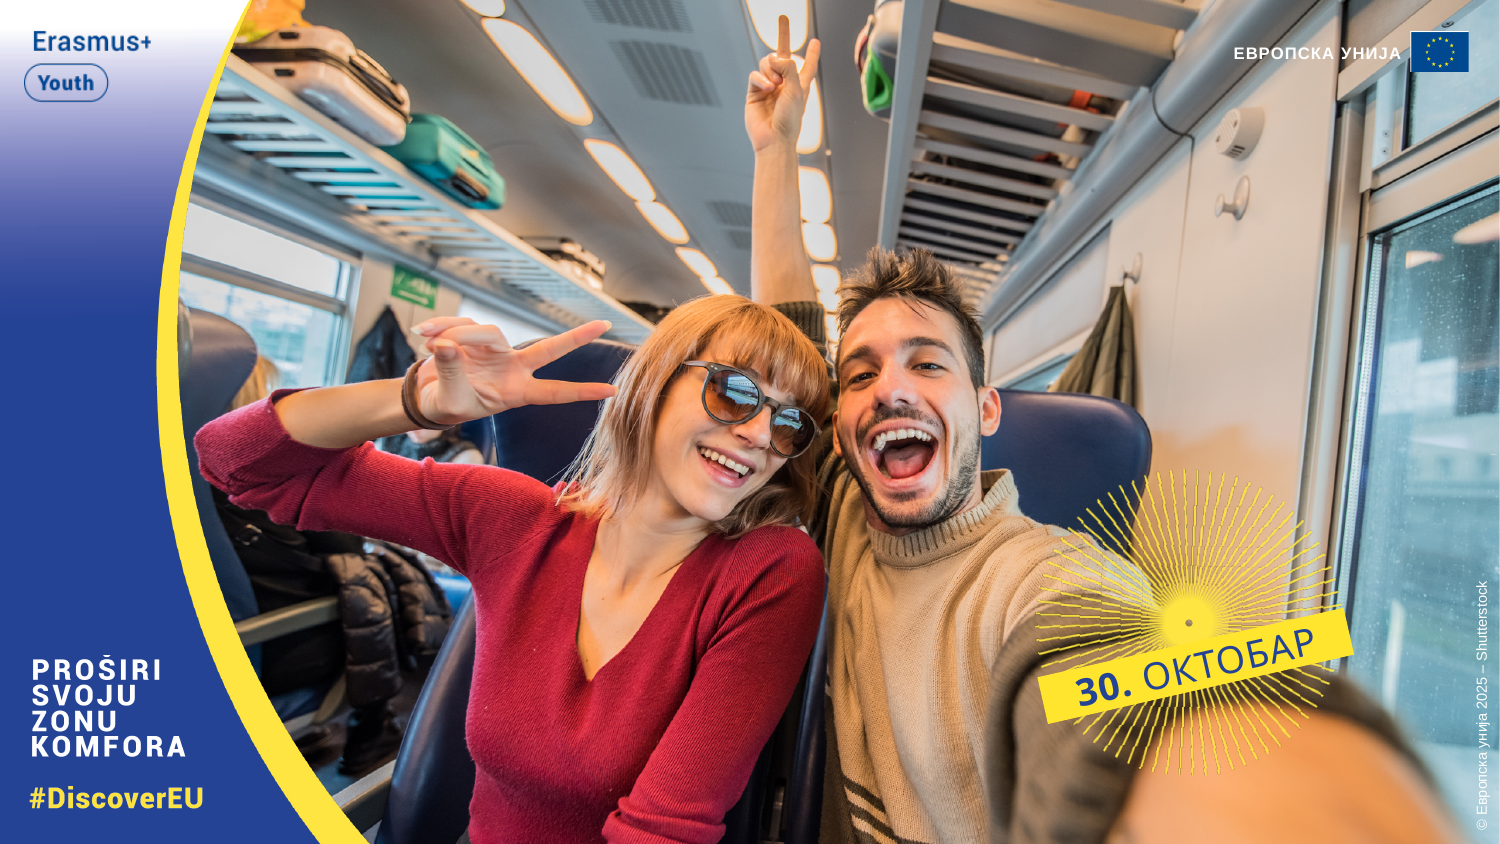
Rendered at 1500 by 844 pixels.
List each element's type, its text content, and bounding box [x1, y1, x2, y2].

list 30. октобар [1037, 607, 1355, 725]
picture [0, 0, 1500, 844]
